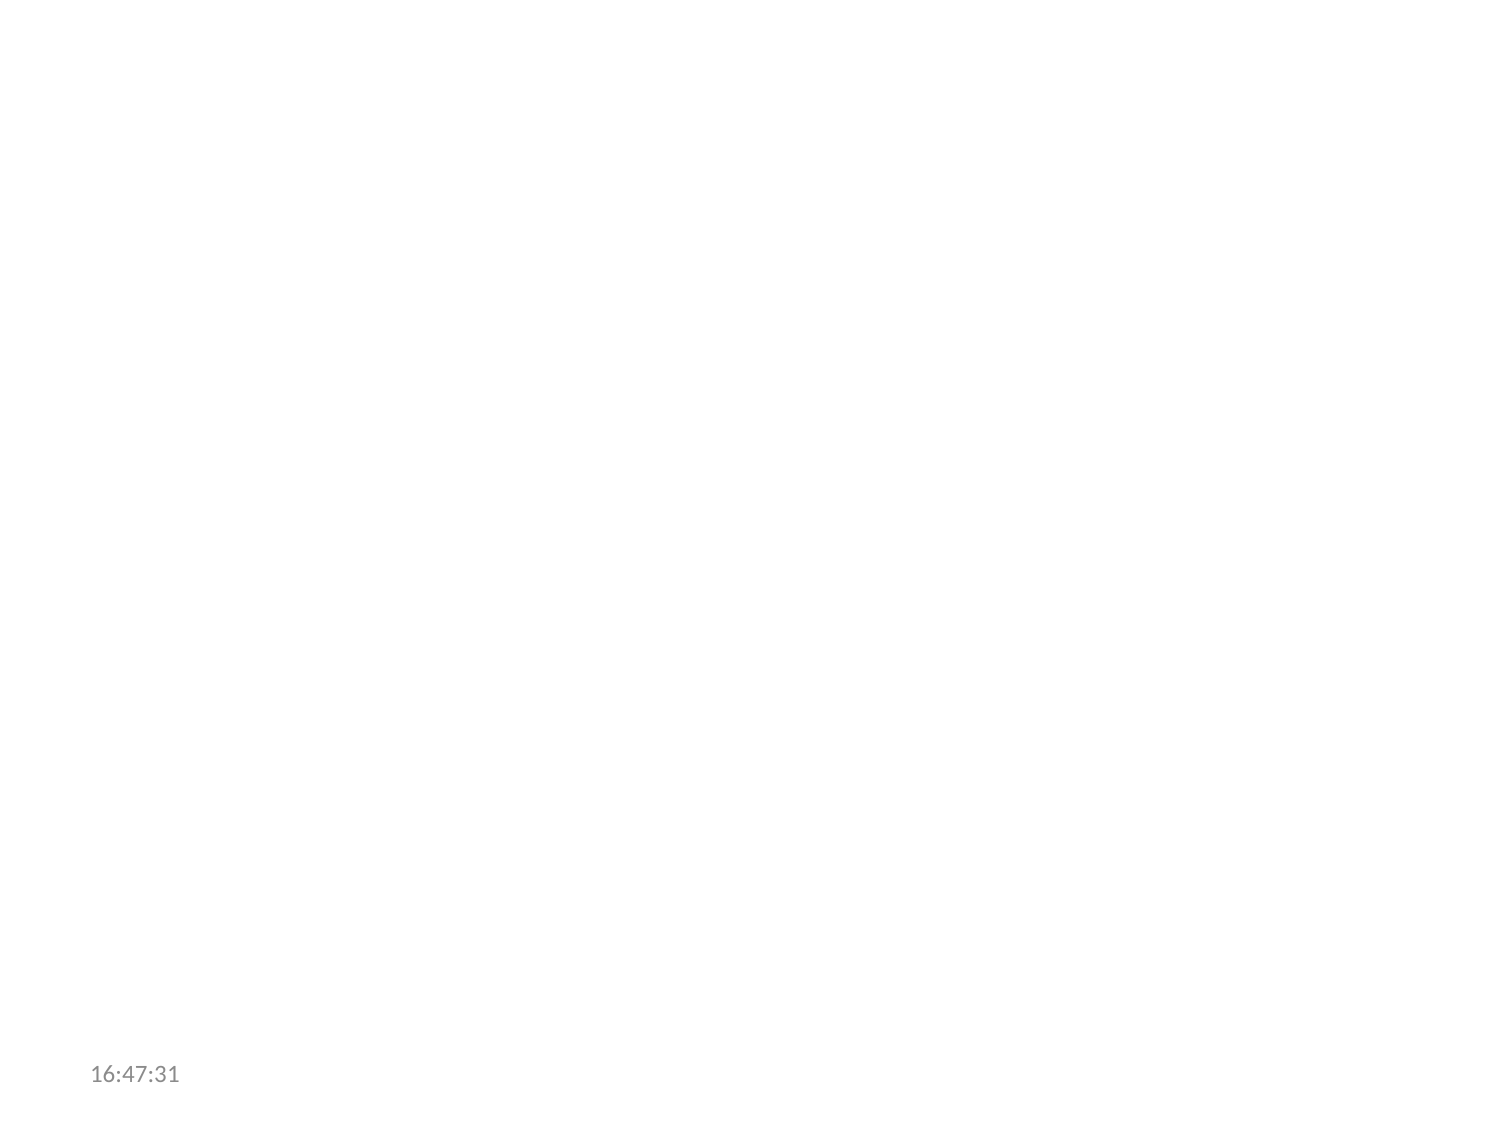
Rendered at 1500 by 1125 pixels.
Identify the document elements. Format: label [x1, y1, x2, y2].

slide_number [75, 1042, 425, 1103]
